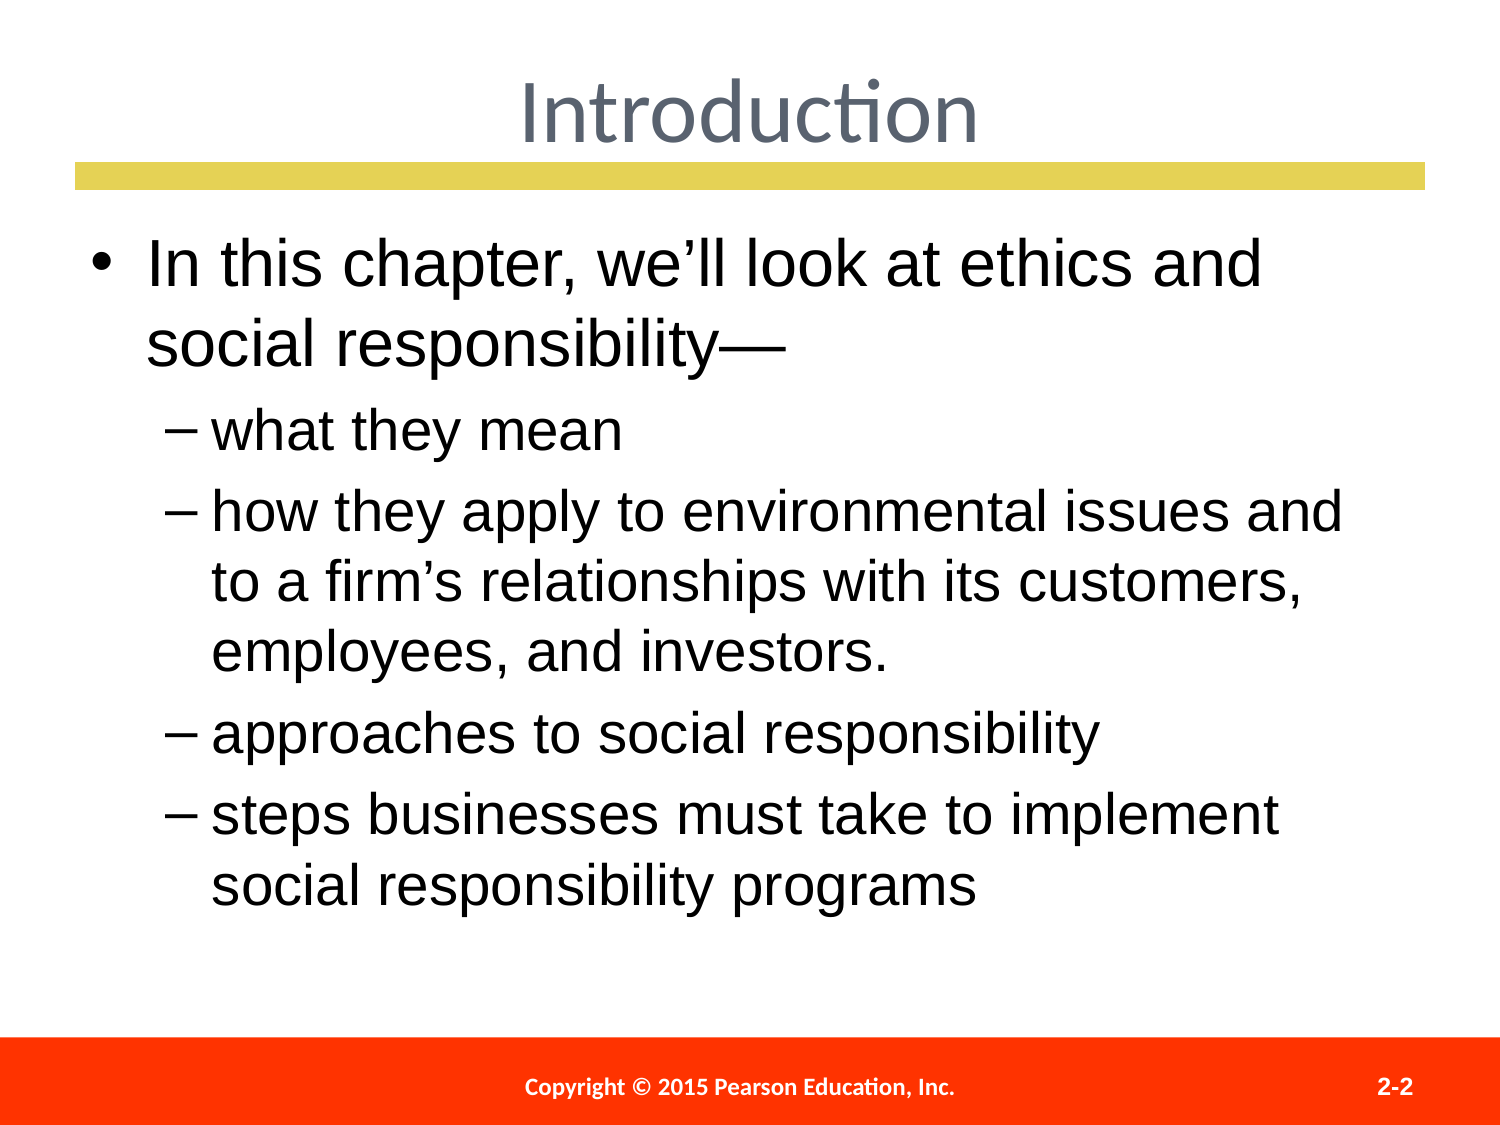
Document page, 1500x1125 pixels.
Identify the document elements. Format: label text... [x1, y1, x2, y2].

title Introduction [74, 12, 1426, 201]
list In this chapter, we’ll look at ethics and social responsibility— what they mean how they apply to environmental issues and to a firm’s relationships with its customers, employees, and investors. approaches to social responsibility steps businesses must take to implement social responsibility programs [74, 212, 1426, 1006]
